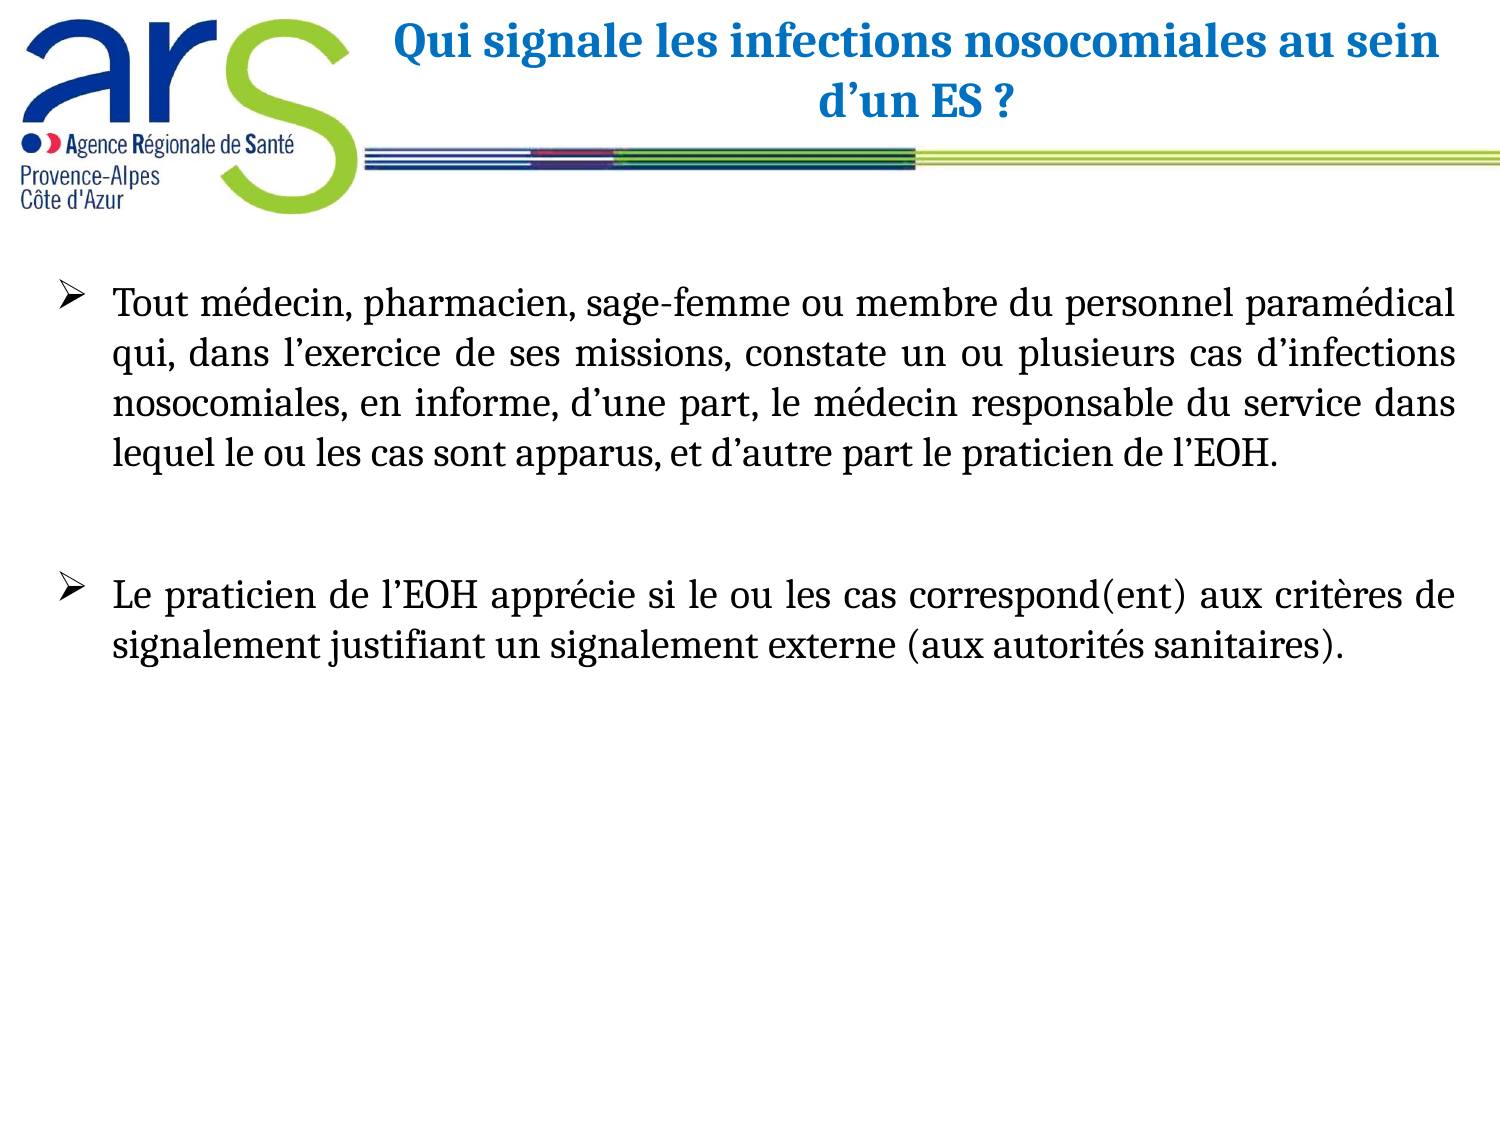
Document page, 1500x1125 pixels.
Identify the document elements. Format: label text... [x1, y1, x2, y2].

text_box Qui signale les infections nosocomiales au sein d’un ES ? [364, 0, 1471, 220]
picture [1471, 145, 1500, 175]
picture [0, 0, 364, 216]
text_box Tout médecin, pharmacien, sage-femme ou membre du personnel paramédical qui, dans l’exercice de ses missions, constate un ou plusieurs cas d’infections nosocomiales, en informe, d’une part, le médecin responsable du service dans lequel le ou les cas sont apparus, et d’autre part le praticien de l’EOH. Le praticien de l’EOH apprécie si le ou les cas correspond(ent) aux critères de signalement justifiant un signalement externe (aux autorités sanitaires). [41, 267, 1471, 745]
